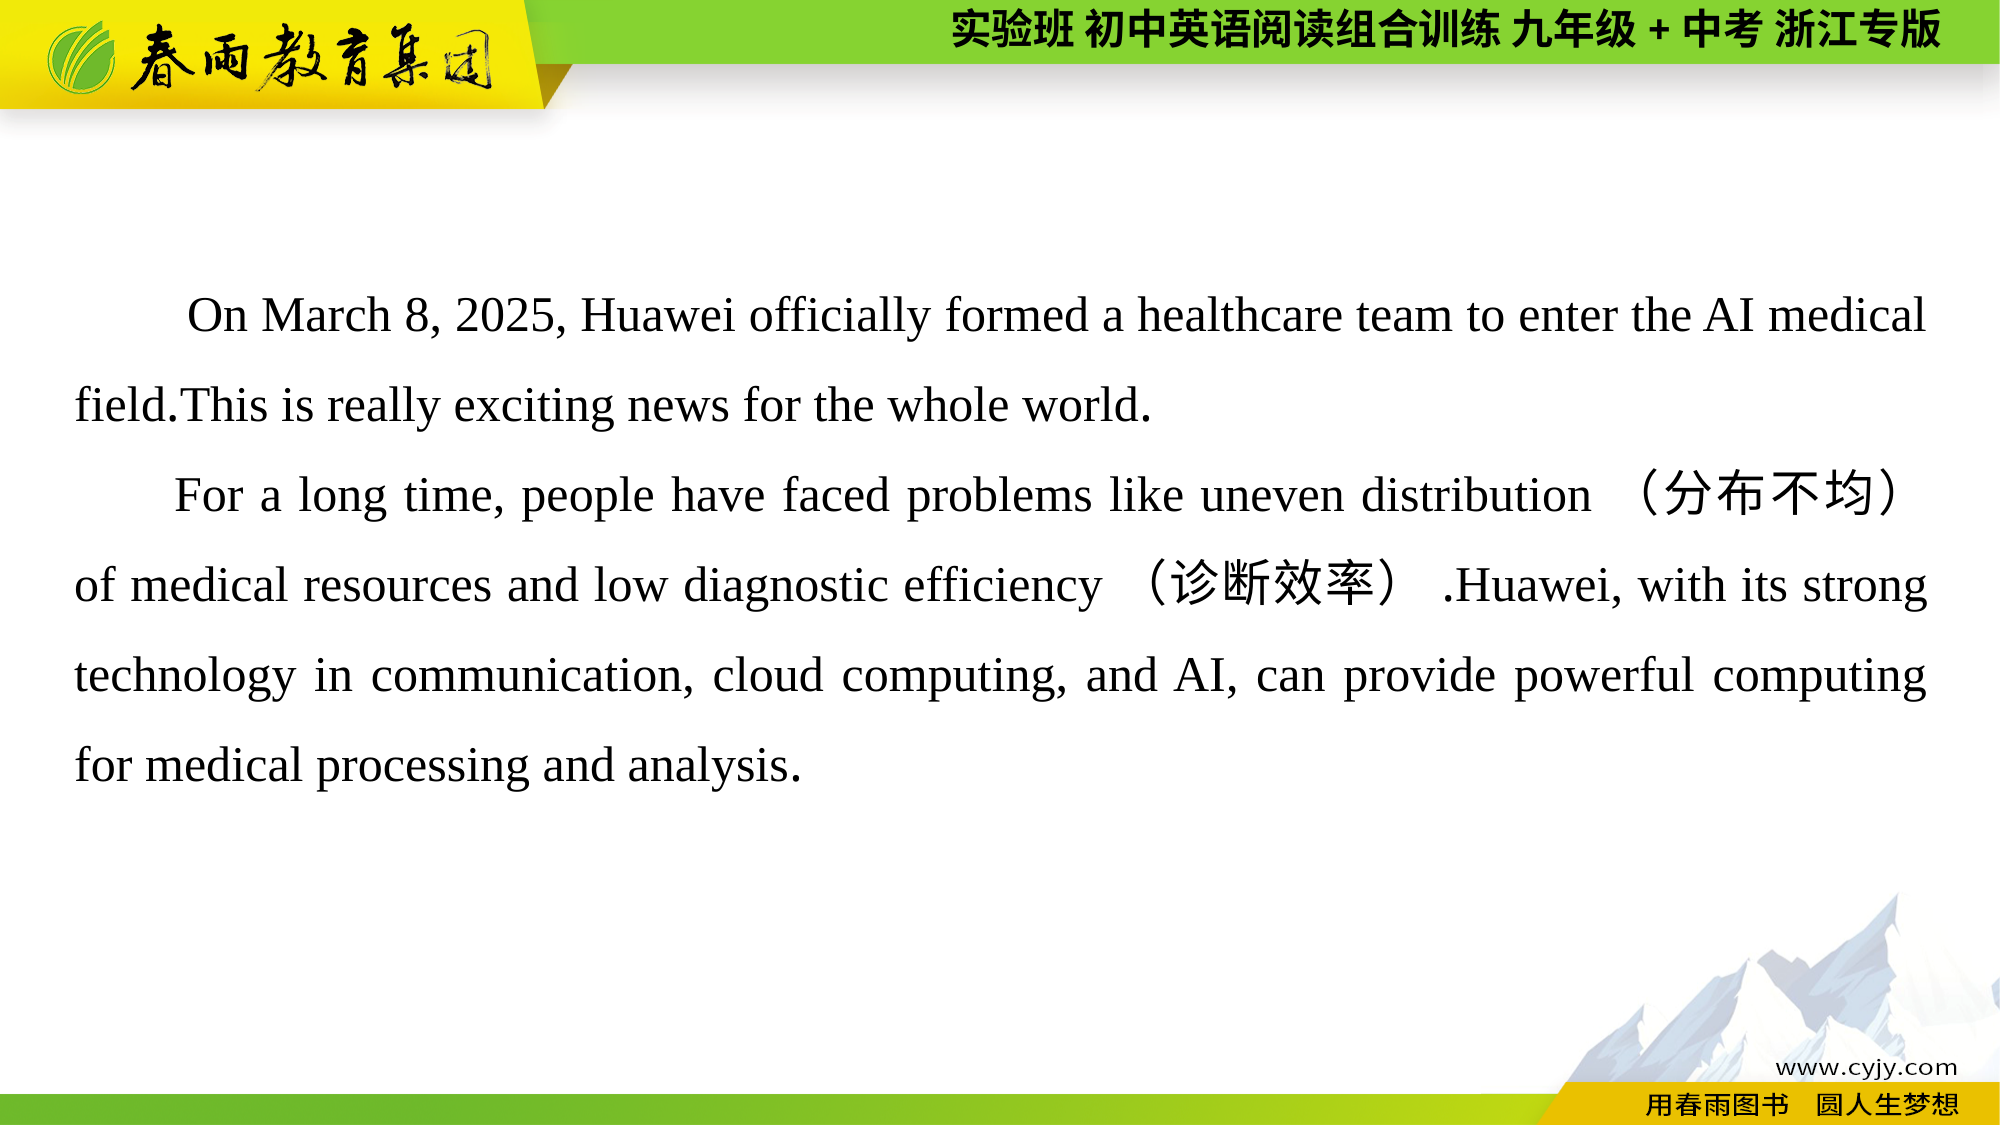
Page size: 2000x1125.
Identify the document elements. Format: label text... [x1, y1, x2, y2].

picture [0, 0, 2000, 1125]
list On March 8, 2025, Huawei officially formed a healthcare team to enter the AI medical field.This is really exciting news for the whole world. For a long time, people have faced problems like uneven distribution（分布不均） of medical resources and low diagnostic efficiency（诊断效率）.Huawei, with its strong technology in communication, cloud computing, and AI, can provide powerful computing for medical processing and analysis. [59, 243, 1944, 793]
